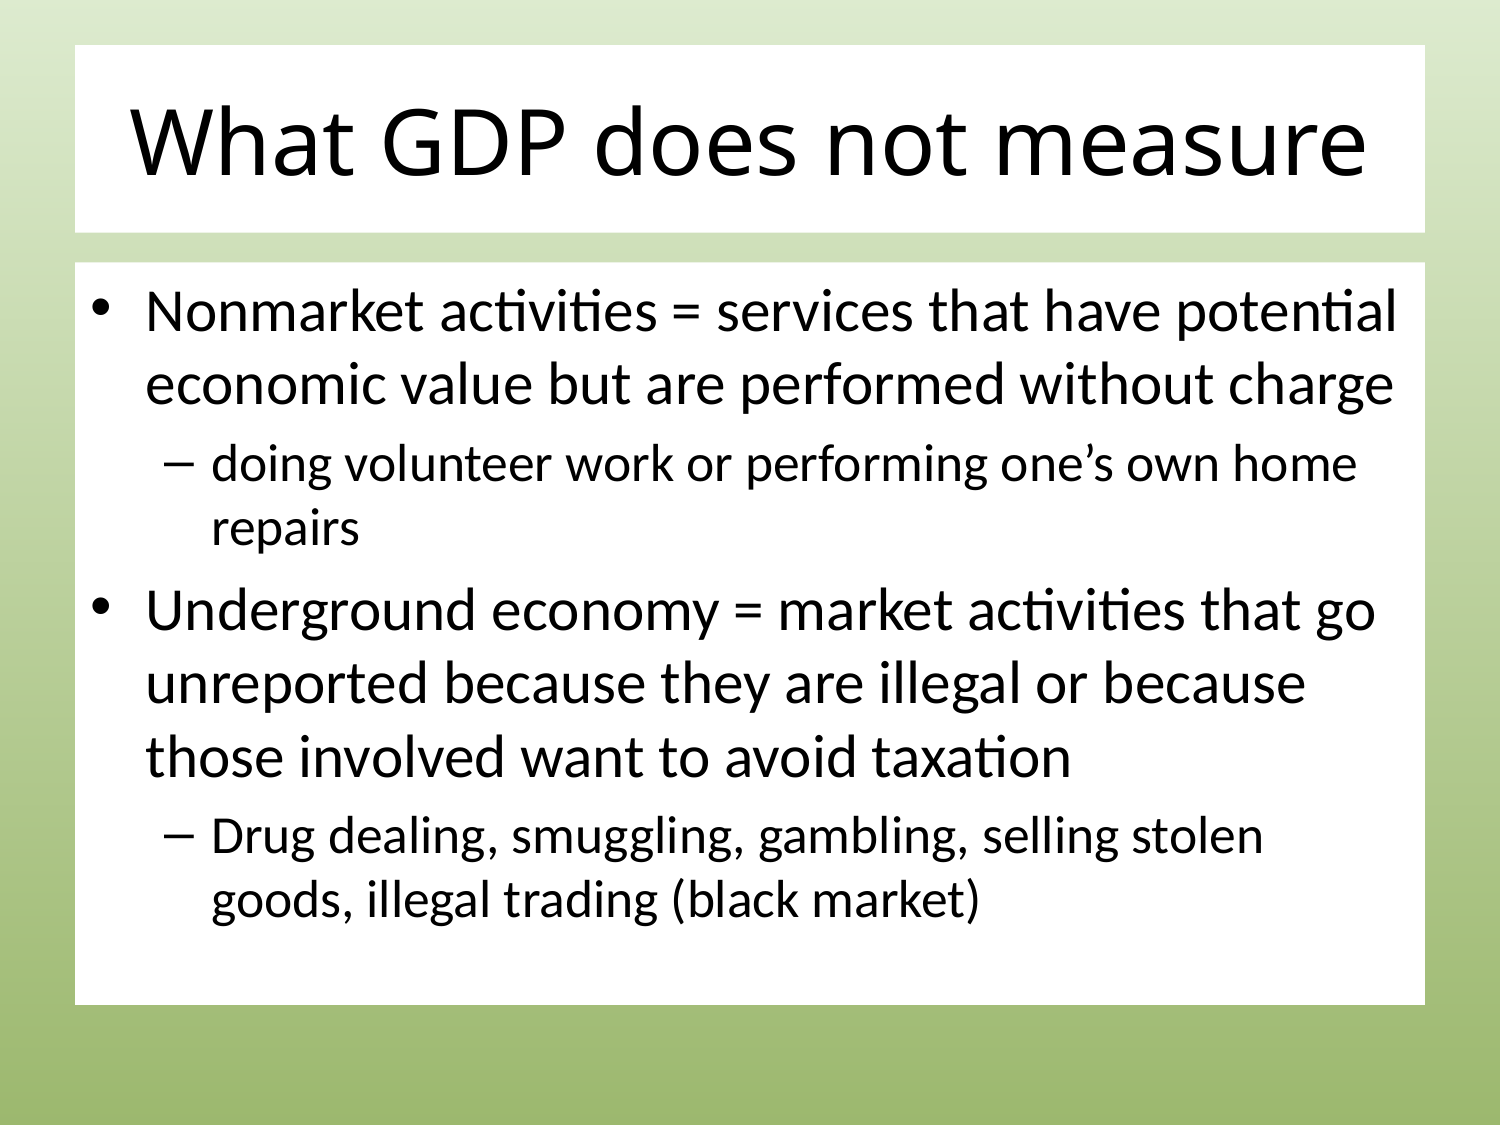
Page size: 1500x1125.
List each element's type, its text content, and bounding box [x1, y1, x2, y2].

title What GDP does not measure [75, 45, 1425, 233]
list Nonmarket activities = services that have potential economic value but are performed without charge doing volunteer work or performing one’s own home repairs Underground economy = market activities that go unreported because they are illegal or because those involved want to avoid taxation Drug dealing, smuggling, gambling, selling stolen goods, illegal trading (black market) [75, 262, 1425, 1005]
